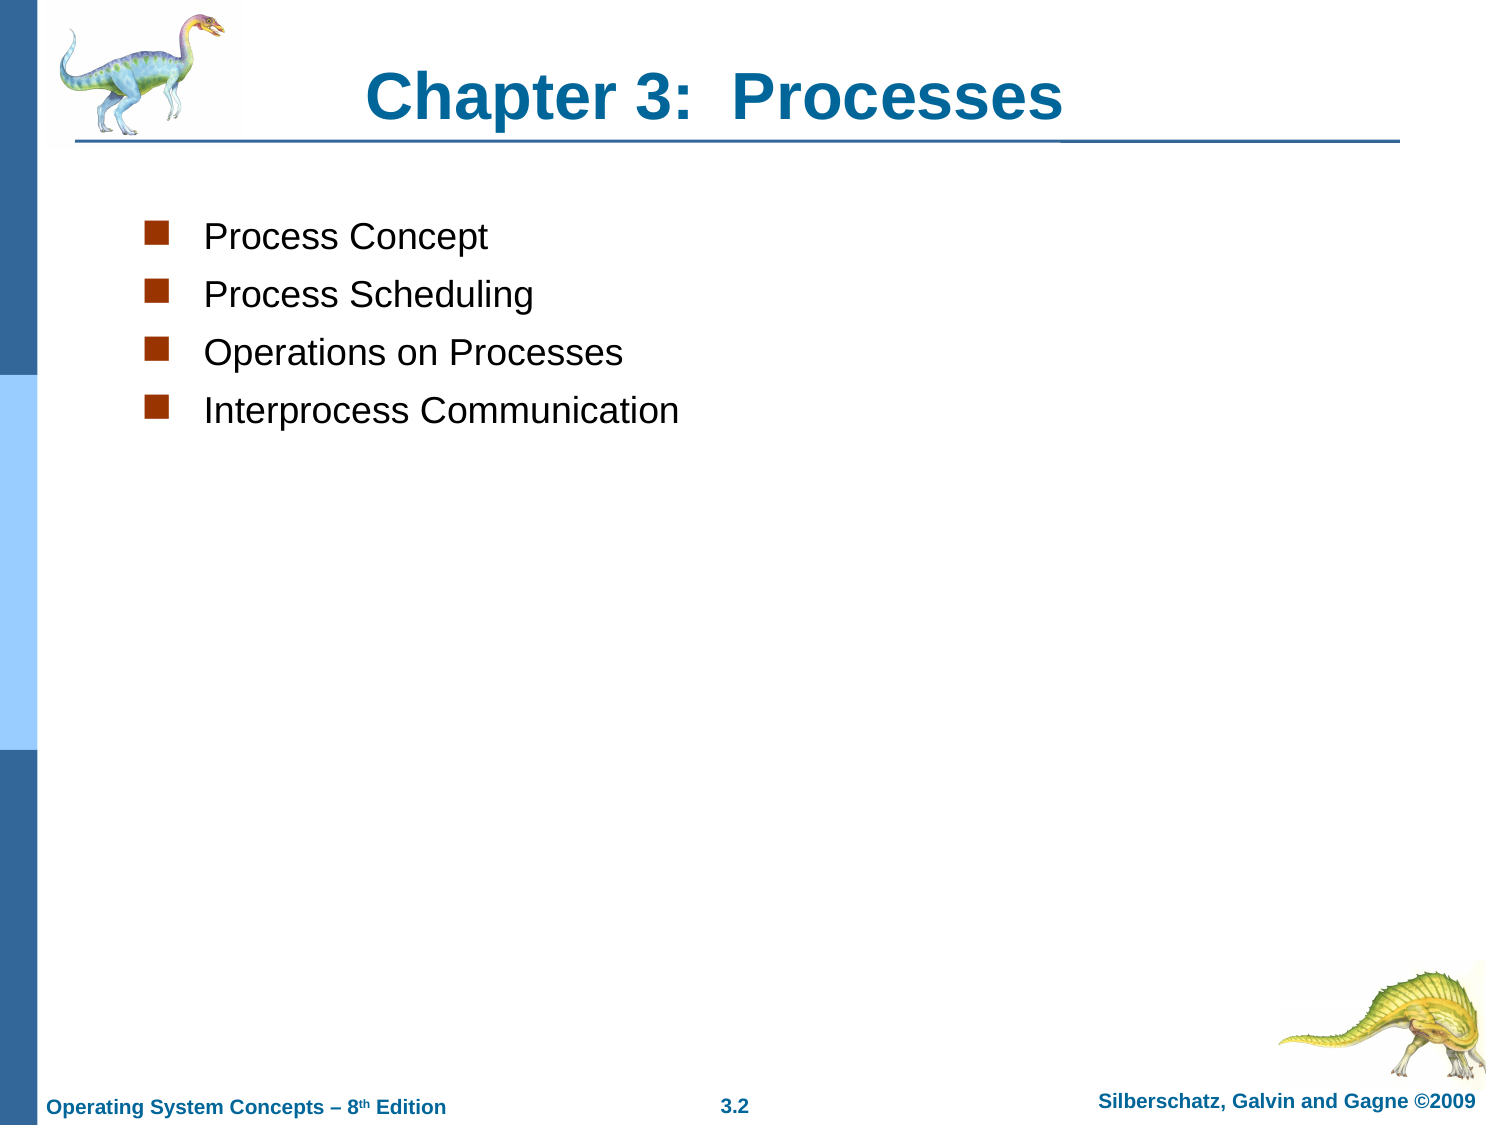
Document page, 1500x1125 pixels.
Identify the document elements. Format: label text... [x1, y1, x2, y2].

picture [46, 0, 243, 149]
title Chapter 3: Processes [114, 45, 1317, 141]
picture [1275, 959, 1486, 1090]
list Process Concept Process Scheduling Operations on Processes Interprocess Communication [132, 204, 1342, 832]
